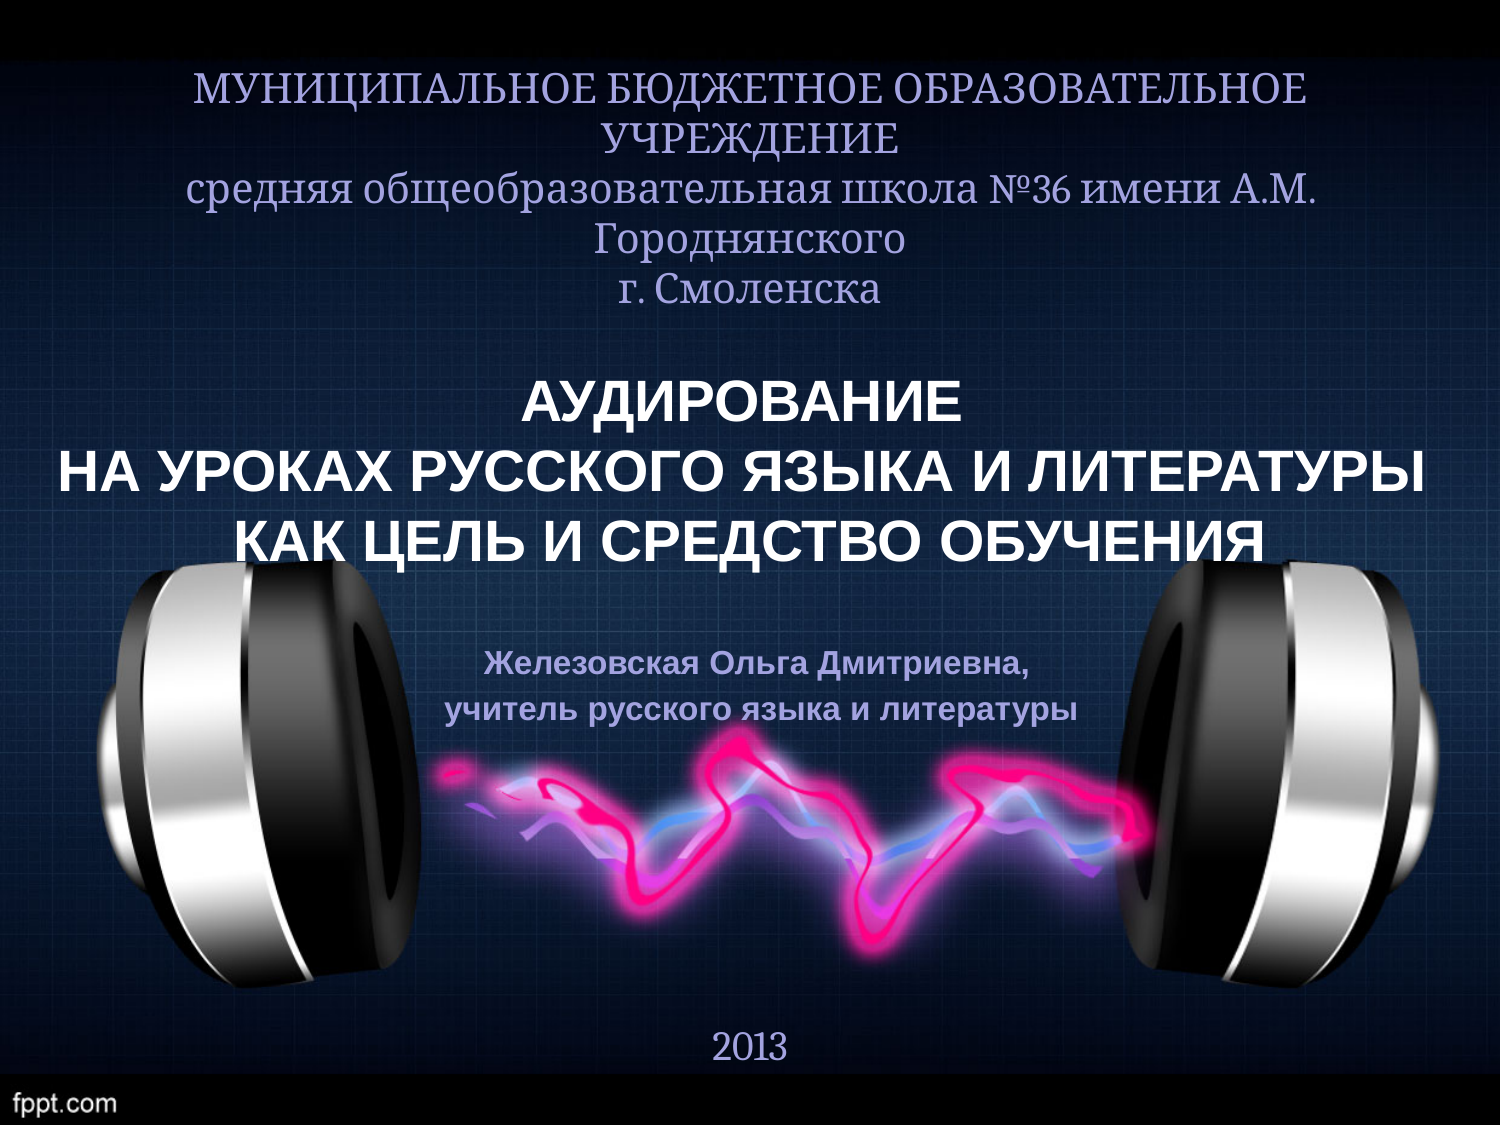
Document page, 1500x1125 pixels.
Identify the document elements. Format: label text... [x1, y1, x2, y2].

title АУДИРОВАНИЕ НА УРОКАХ РУССКОГО ЯЗЫКА И ЛИТЕРАТУРЫ КАК ЦЕЛЬ И СРЕДСТВО ОБУЧЕНИЯ [29, 338, 1471, 598]
text_box МУНИЦИПАЛЬНОЕ БЮДЖЕТНОЕ ОБРАЗОВАТЕЛЬНОЕ УЧРЕЖДЕНИЕ средняя общеобразовательная школа №36 имени А.М. Городнянского г. Смоленска [29, 54, 1471, 320]
subtitle Железовская Ольга Дмитриевна, учитель русского языка и литературы [395, 633, 1128, 752]
picture [0, 0, 1500, 1125]
text_box 2013 [679, 1011, 821, 1077]
